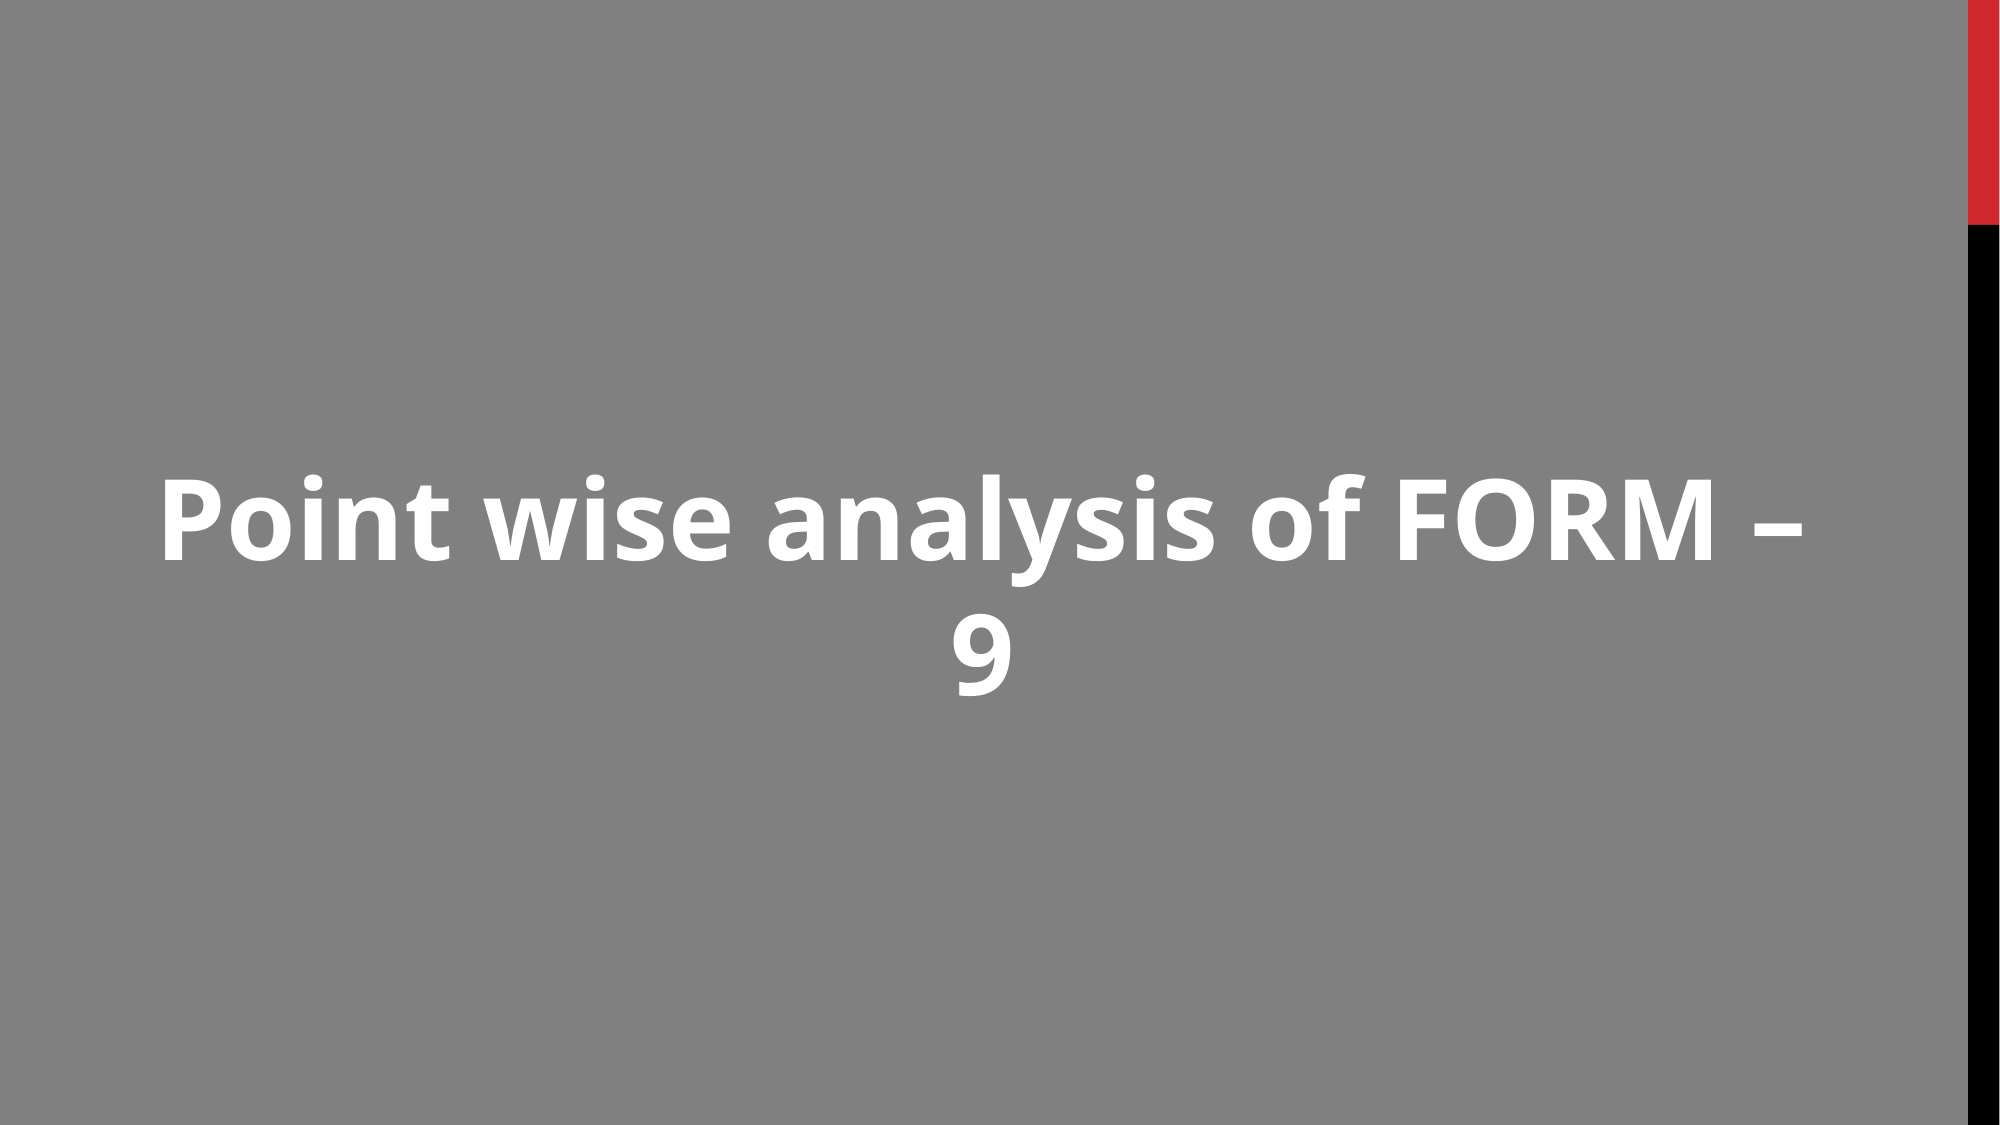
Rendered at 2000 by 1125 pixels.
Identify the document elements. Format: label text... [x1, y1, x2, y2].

text_box Point wise analysis of FORM – 9 [137, 440, 1827, 725]
